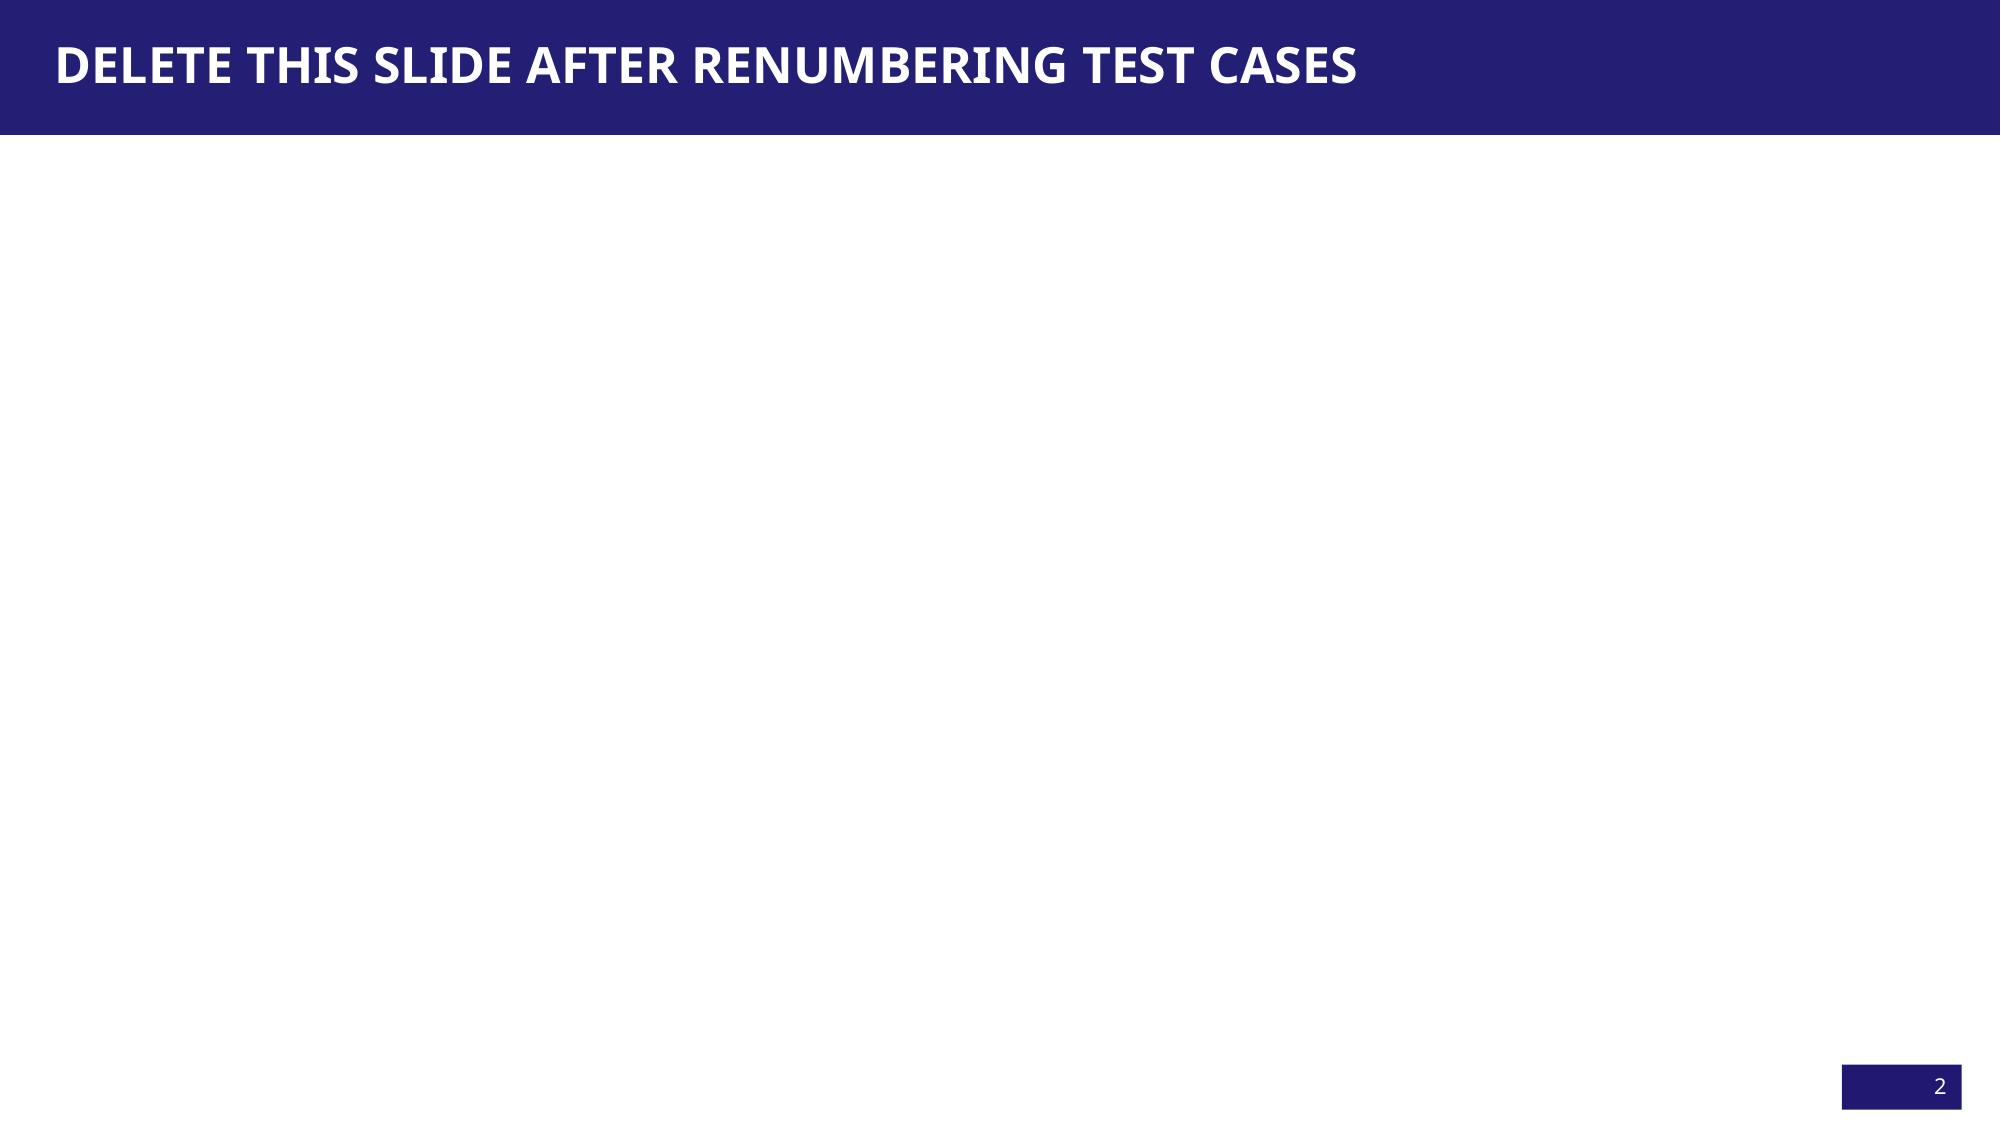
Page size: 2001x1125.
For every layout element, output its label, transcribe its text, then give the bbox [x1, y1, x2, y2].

title Delete this slide after renumbering test cases [39, 15, 1960, 120]
